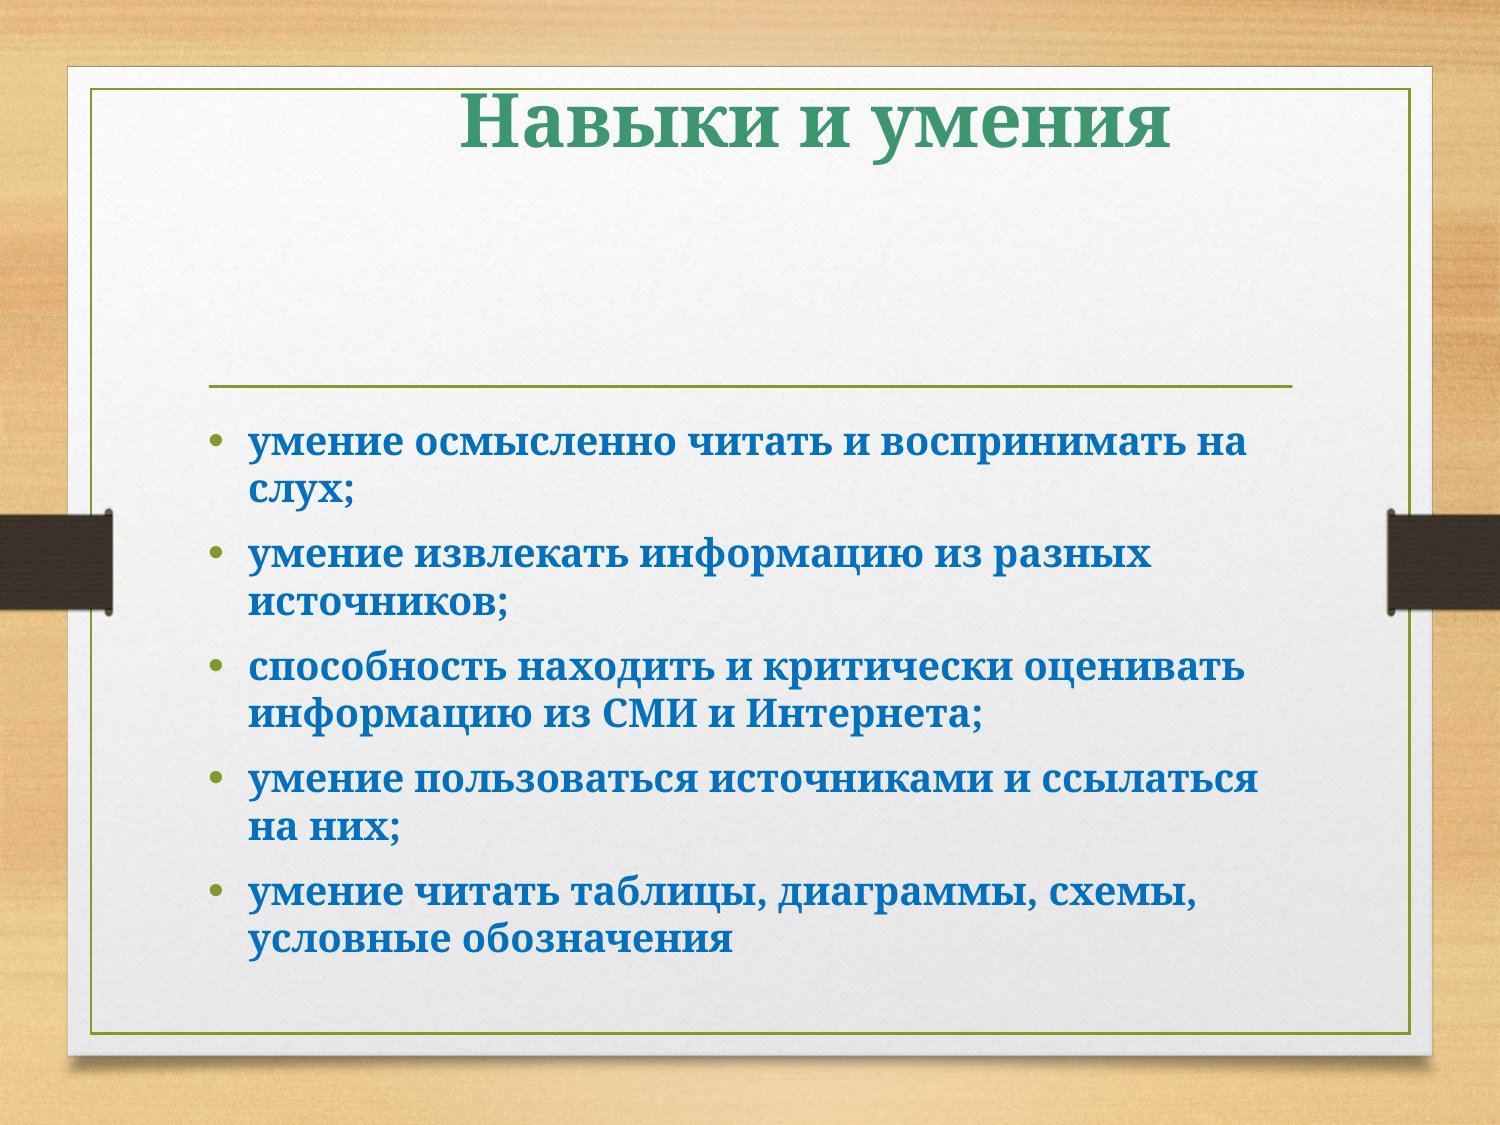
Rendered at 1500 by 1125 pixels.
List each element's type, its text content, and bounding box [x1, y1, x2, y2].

title Навыки и умения [351, 82, 1300, 153]
picture [0, 0, 1500, 1125]
list умение осмысленно читать и воспринимать на слух; умение извлекать информацию из разных источников; способность находить и критически оценивать информацию из СМИ и Интернета; умение пользоваться источниками и ссылаться на них; умение читать таблицы, диаграммы, схемы, условные обозначения [193, 408, 1309, 974]
